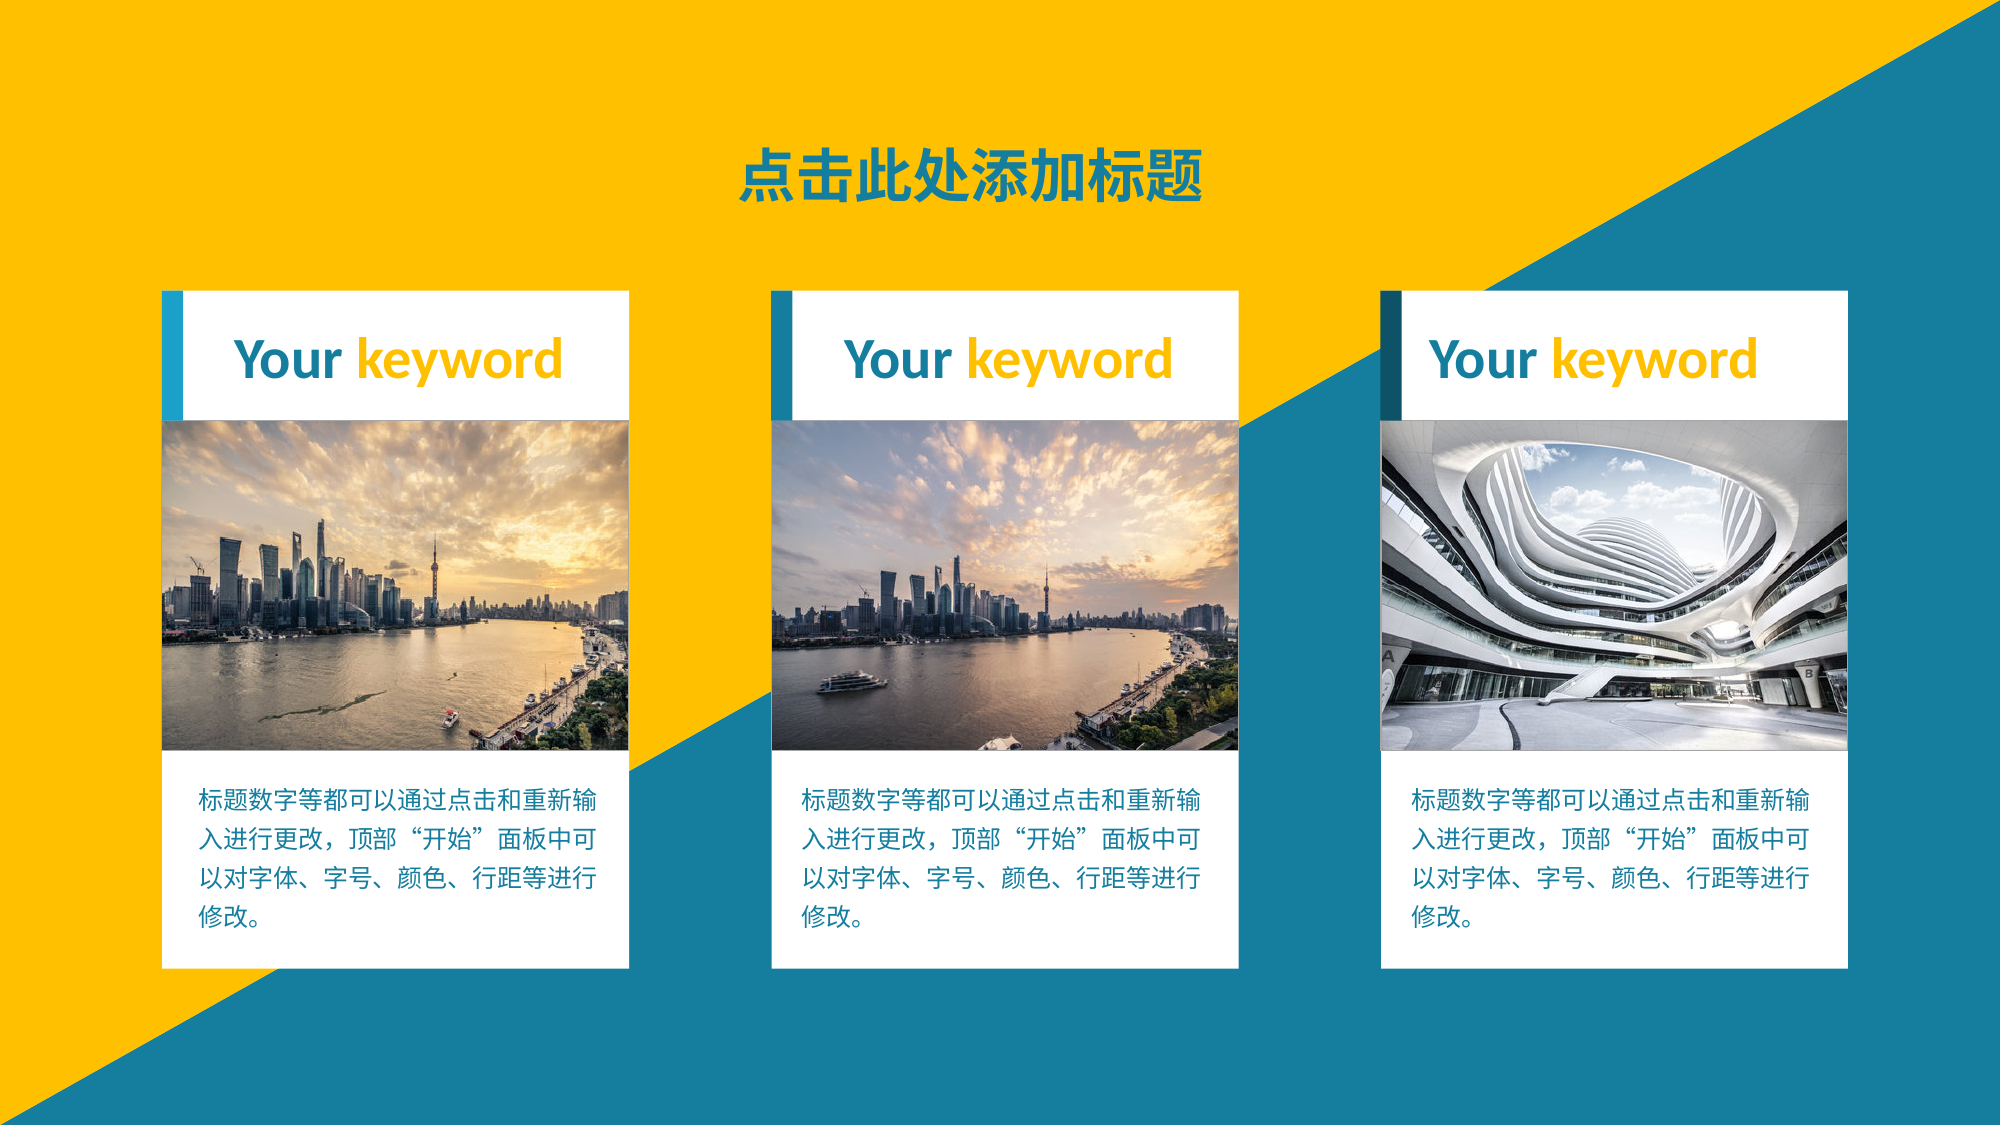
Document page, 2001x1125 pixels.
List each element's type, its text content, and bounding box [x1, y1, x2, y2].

text_box Your keyword [1414, 312, 1815, 398]
text_box [771, 420, 1239, 751]
text_box 标题数字等都可以通过点击和重新输入进行更改，顶部“开始”面板中可以对字体、字号、颜色、行距等进行修改。 [1396, 767, 1833, 939]
text_box [1380, 420, 1848, 751]
text_box [771, 290, 1240, 970]
text_box [1380, 290, 1849, 970]
text_box [161, 290, 630, 970]
text_box [0, 0, 2000, 1125]
text_box [161, 420, 629, 751]
text_box Your keyword [829, 312, 1229, 398]
text_box 点击此处添加标题 [723, 132, 1239, 217]
text_box 标题数字等都可以通过点击和重新输入进行更改，顶部“开始”面板中可以对字体、字号、颜色、行距等进行修改。 [183, 767, 620, 939]
text_box [161, 290, 184, 422]
text_box Your keyword [219, 312, 620, 398]
text_box [1379, 290, 1403, 422]
text_box [4, 2, 2000, 1125]
text_box [770, 290, 793, 422]
text_box 标题数字等都可以通过点击和重新输入进行更改，顶部“开始”面板中可以对字体、字号、颜色、行距等进行修改。 [786, 767, 1223, 939]
